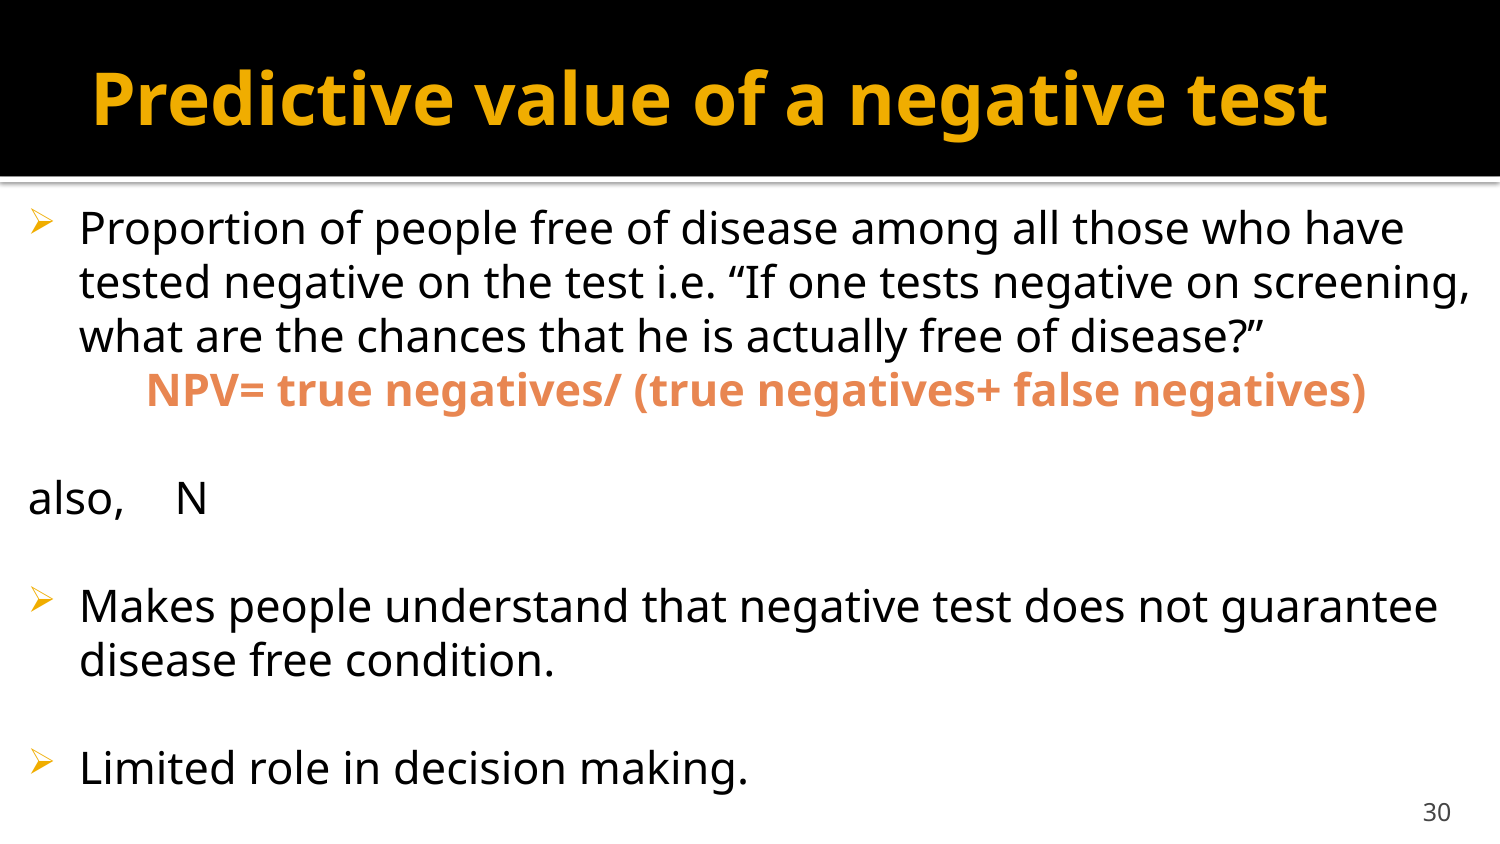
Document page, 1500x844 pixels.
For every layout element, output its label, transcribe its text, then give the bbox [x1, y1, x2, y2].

slide_number 30 [1345, 796, 1467, 831]
title Predictive value of a negative test [75, 19, 1425, 174]
